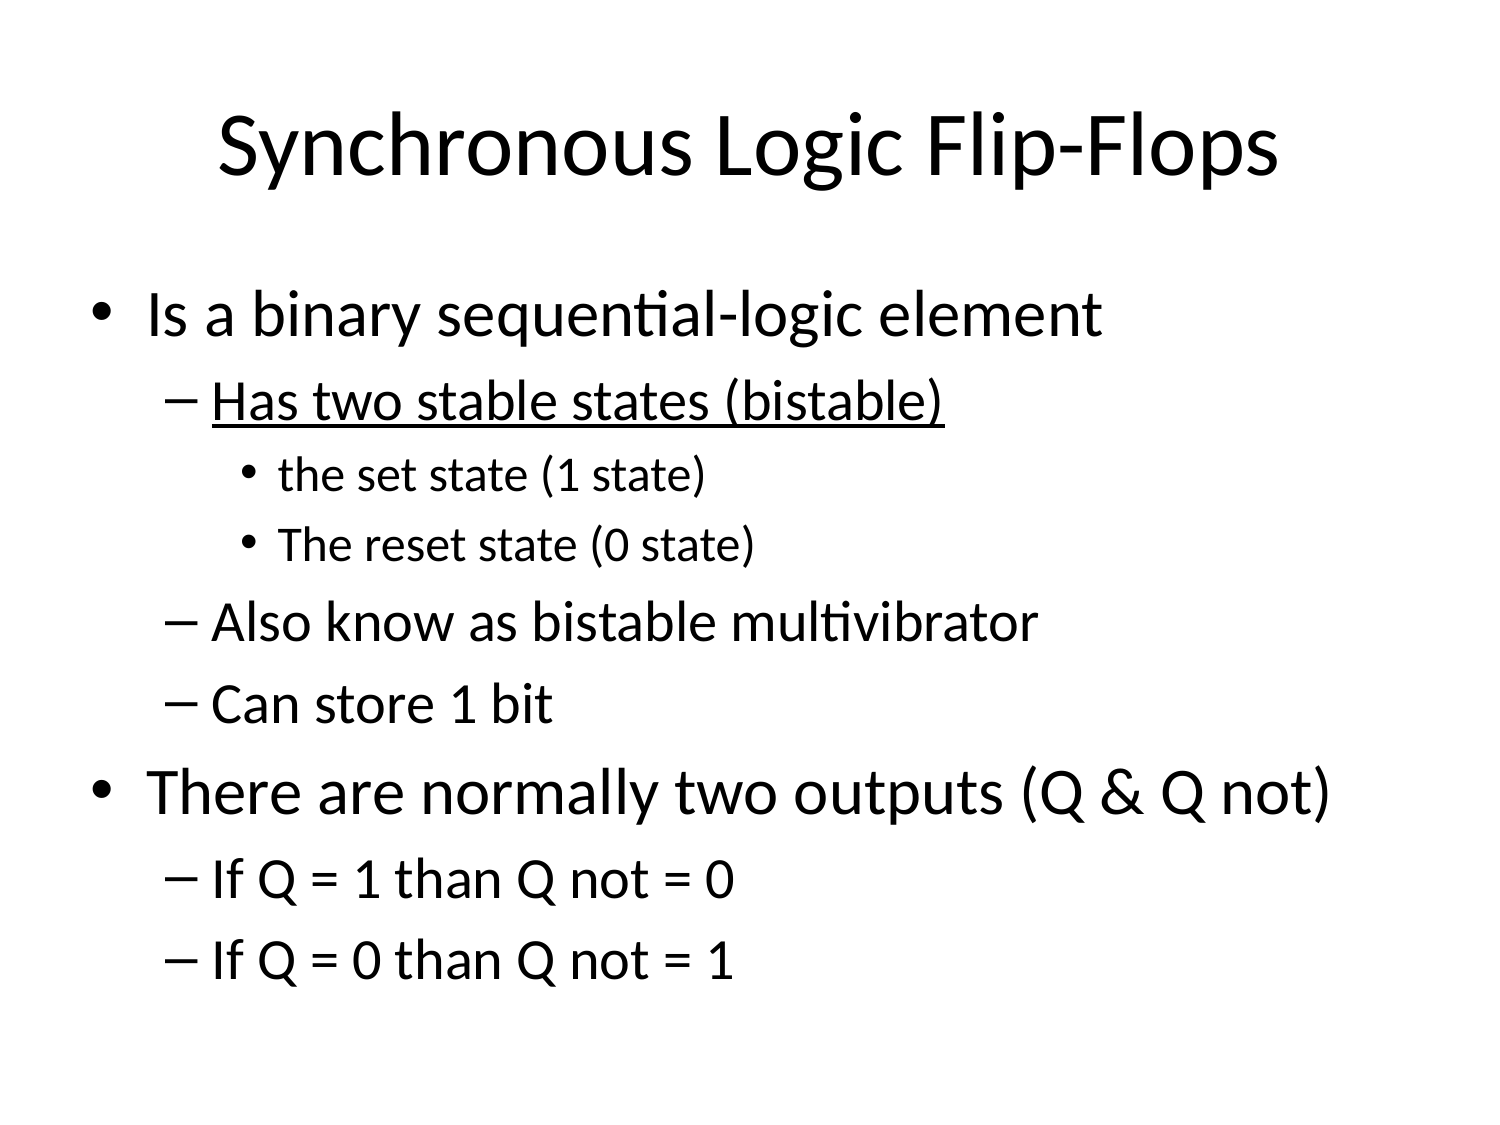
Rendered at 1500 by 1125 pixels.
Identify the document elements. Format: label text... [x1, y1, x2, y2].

list Is a binary sequential-logic element Has two stable states (bistable) the set state (1 state) The reset state (0 state) Also know as bistable multivibrator Can store 1 bit There are normally two outputs (Q & Q not) If Q = 1 than Q not = 0 If Q = 0 than Q not = 1 [75, 262, 1425, 1005]
title Synchronous Logic Flip-Flops [75, 45, 1425, 233]
